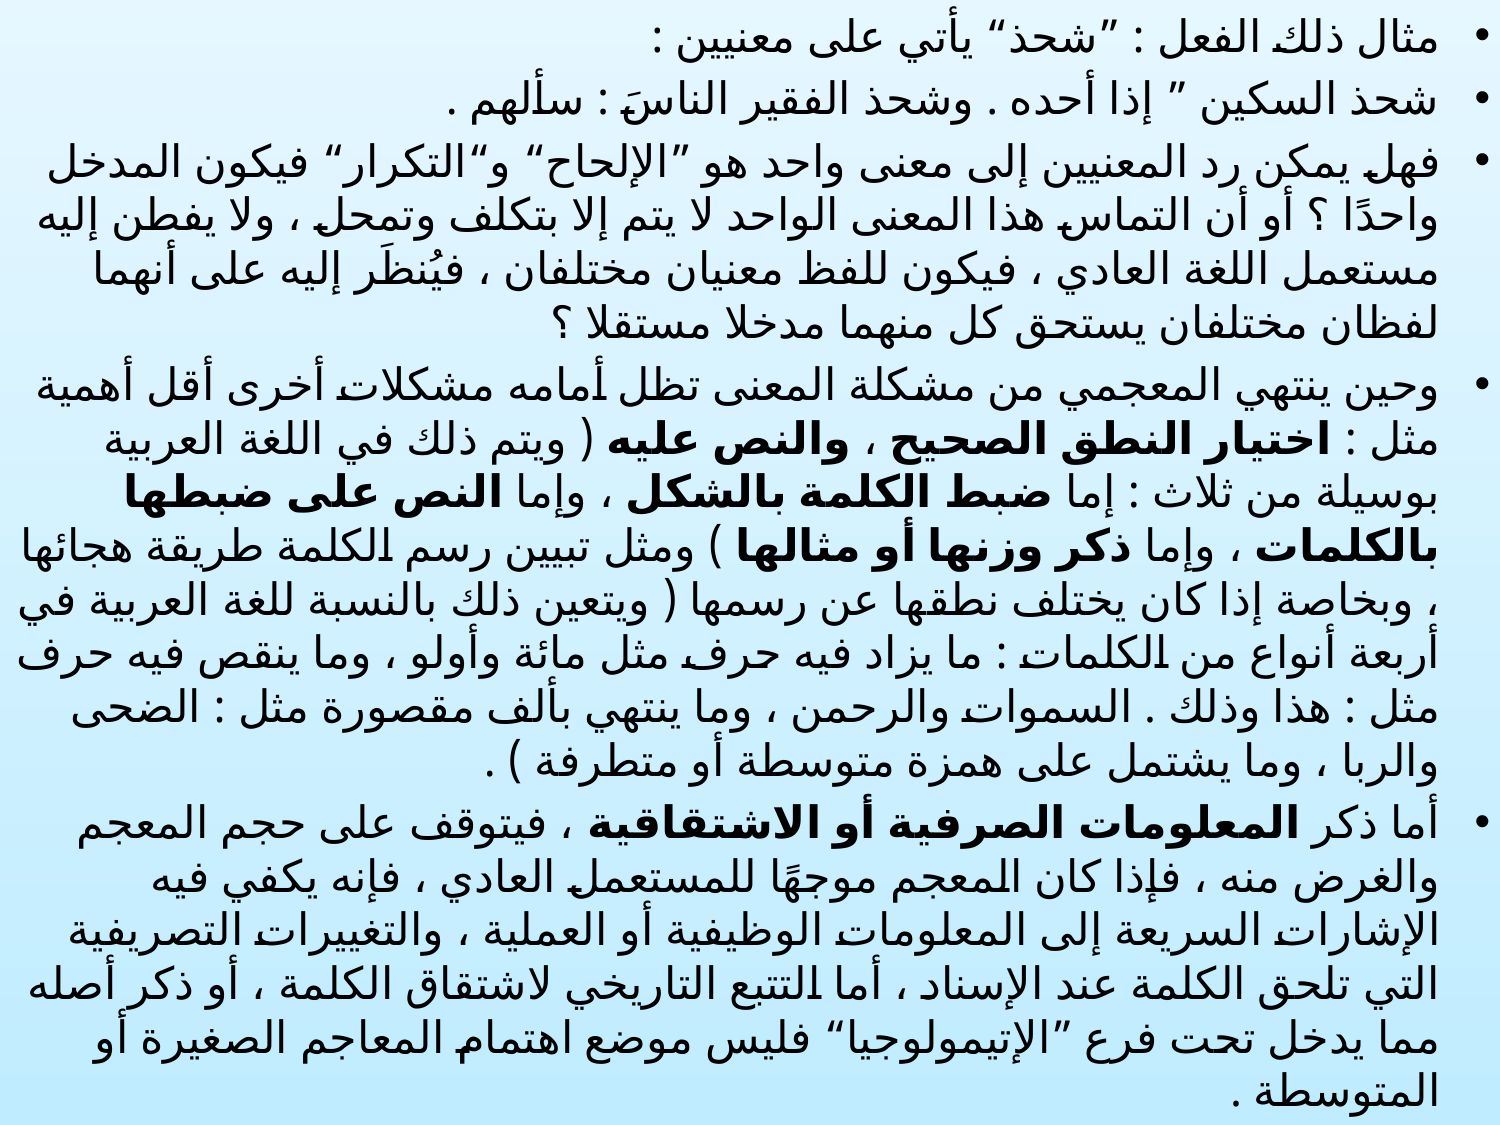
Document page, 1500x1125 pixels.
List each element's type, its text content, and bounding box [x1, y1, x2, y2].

list مثال ذلك الفعل : ”شحذ“ يأتي على معنيين : شحذ السكين ” إذا أحده . وشحذ الفقير الناسَ : سألهم . فهل يمكن رد المعنيين إلى معنى واحد هو ”الإلحاح“ و“التكرار“ فيكون المدخل واحدًا ؟ أو أن التماس هذا المعنى الواحد لا يتم إلا بتكلف وتمحل ، ولا يفطن إليه مستعمل اللغة العادي ، فيكون للفظ معنيان مختلفان ، فيُنظَر إليه على أنهما لفظان مختلفان يستحق كل منهما مدخلا مستقلا ؟ وحين ينتهي المعجمي من مشكلة المعنى تظل أمامه مشكلات أخرى أقل أهمية مثل : اختيار النطق الصحيح ، والنص عليه ( ويتم ذلك في اللغة العربية بوسيلة من ثلاث : إما ضبط الكلمة بالشكل ، وإما النص على ضبطها بالكلمات ، وإما ذكر وزنها أو مثالها ) ومثل تبيين رسم الكلمة طريقة هجائها ، وبخاصة إذا كان يختلف نطقها عن رسمها ( ويتعين ذلك بالنسبة للغة العربية في أربعة أنواع من الكلمات : ما يزاد فيه حرف مثل مائة وأولو ، وما ينقص فيه حرف مثل : هذا وذلك . السموات والرحمن ، وما ينتهي بألف مقصورة مثل : الضحى والربا ، وما يشتمل على همزة متوسطة أو متطرفة ) . أما ذكر المعلومات الصرفية أو الاشتقاقية ، فيتوقف على حجم المعجم والغرض منه ، فإذا كان المعجم موجهًا للمستعمل العادي ، فإنه يكفي فيه الإشارات السريعة إلى المعلومات الوظيفية أو العملية ، والتغييرات التصريفية التي تلحق الكلمة عند الإسناد ، أما التتبع التاريخي لاشتقاق الكلمة ، أو ذكر أصله مما يدخل تحت فرع ”الإتيمولوجيا“ فليس موضع اهتمام المعاجم الصغيرة أو المتوسطة . [0, 0, 1500, 1125]
